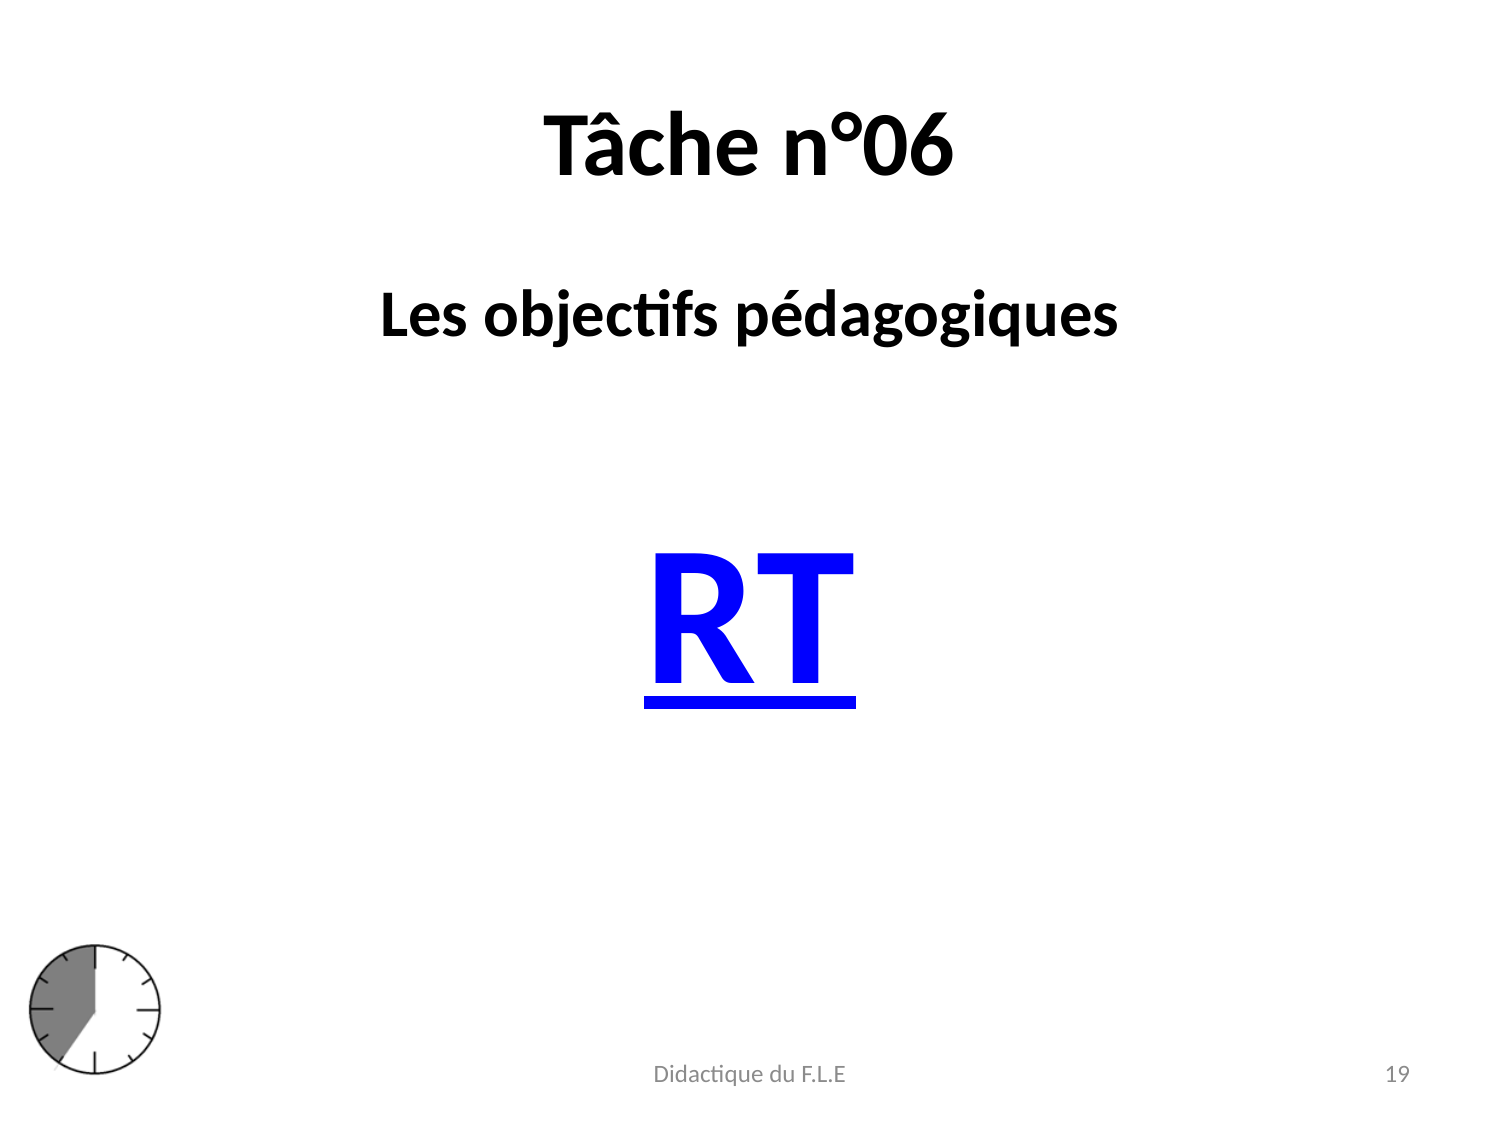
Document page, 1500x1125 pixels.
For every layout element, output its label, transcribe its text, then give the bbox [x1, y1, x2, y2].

picture [23, 937, 169, 1083]
footer Didactique du F.L.E [512, 1042, 988, 1103]
title Tâche n°06 [75, 45, 1425, 233]
slide_number 19 [1074, 1042, 1425, 1103]
list Les objectifs pédagogiques RT [75, 262, 1425, 1005]
